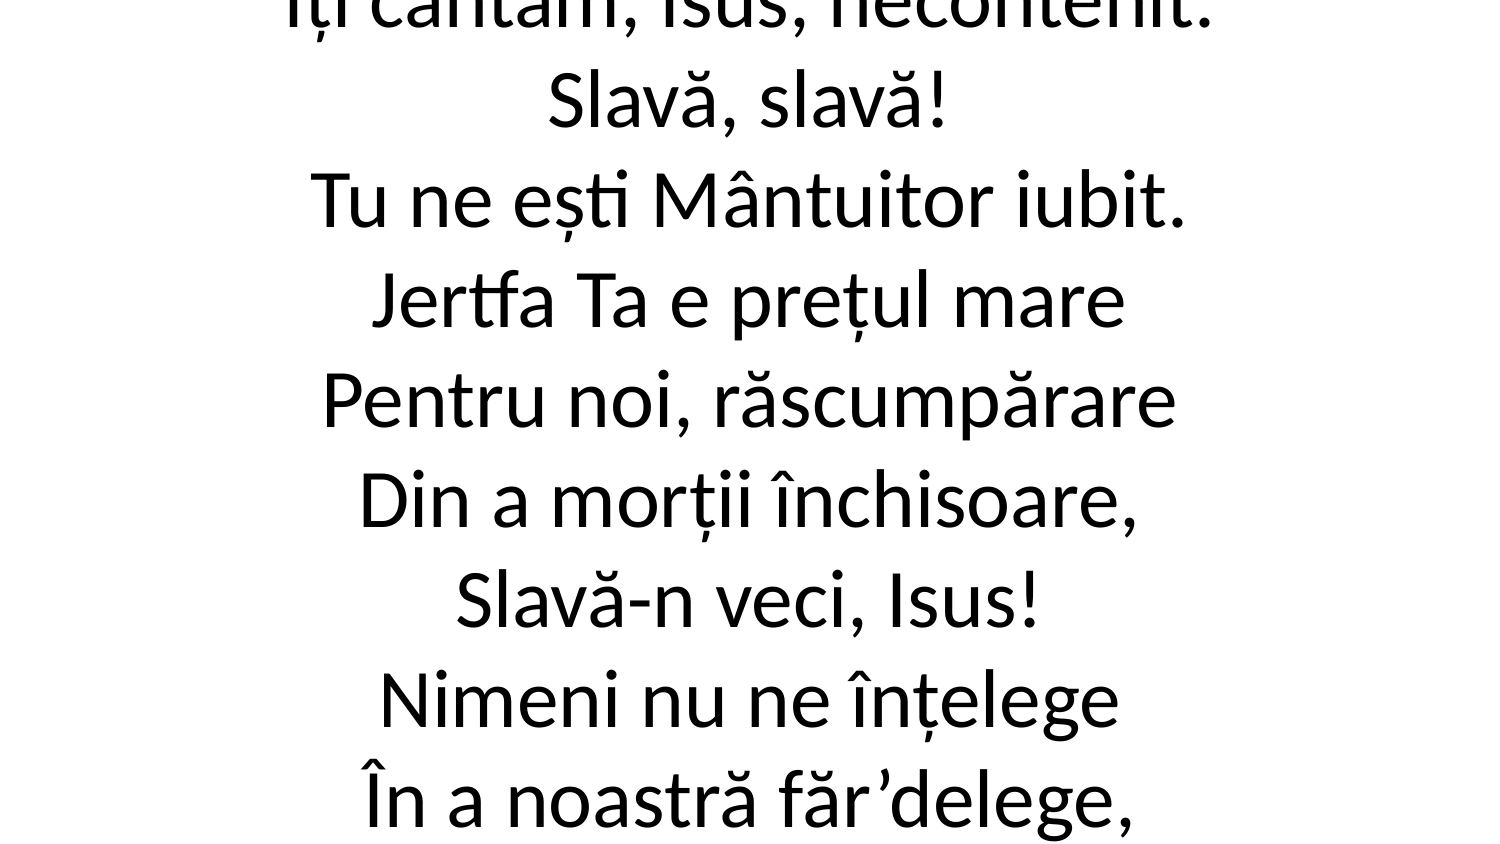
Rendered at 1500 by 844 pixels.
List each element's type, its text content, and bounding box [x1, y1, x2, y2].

text_box 1. Slavă, slavă! Îți cântăm, Isus, necontenit. Slavă, slavă! Tu ne ești Mântuitor iubit. Jertfa Ta e prețul mare Pentru noi, răscumpărare Din a morții închisoare, Slavă-n veci, Isus! Nimeni nu ne înțelege În a noastră făr’delege, Și nu-i om să ne dezlege, Decât Tu, Isus! [268, 0, 1232, 844]
